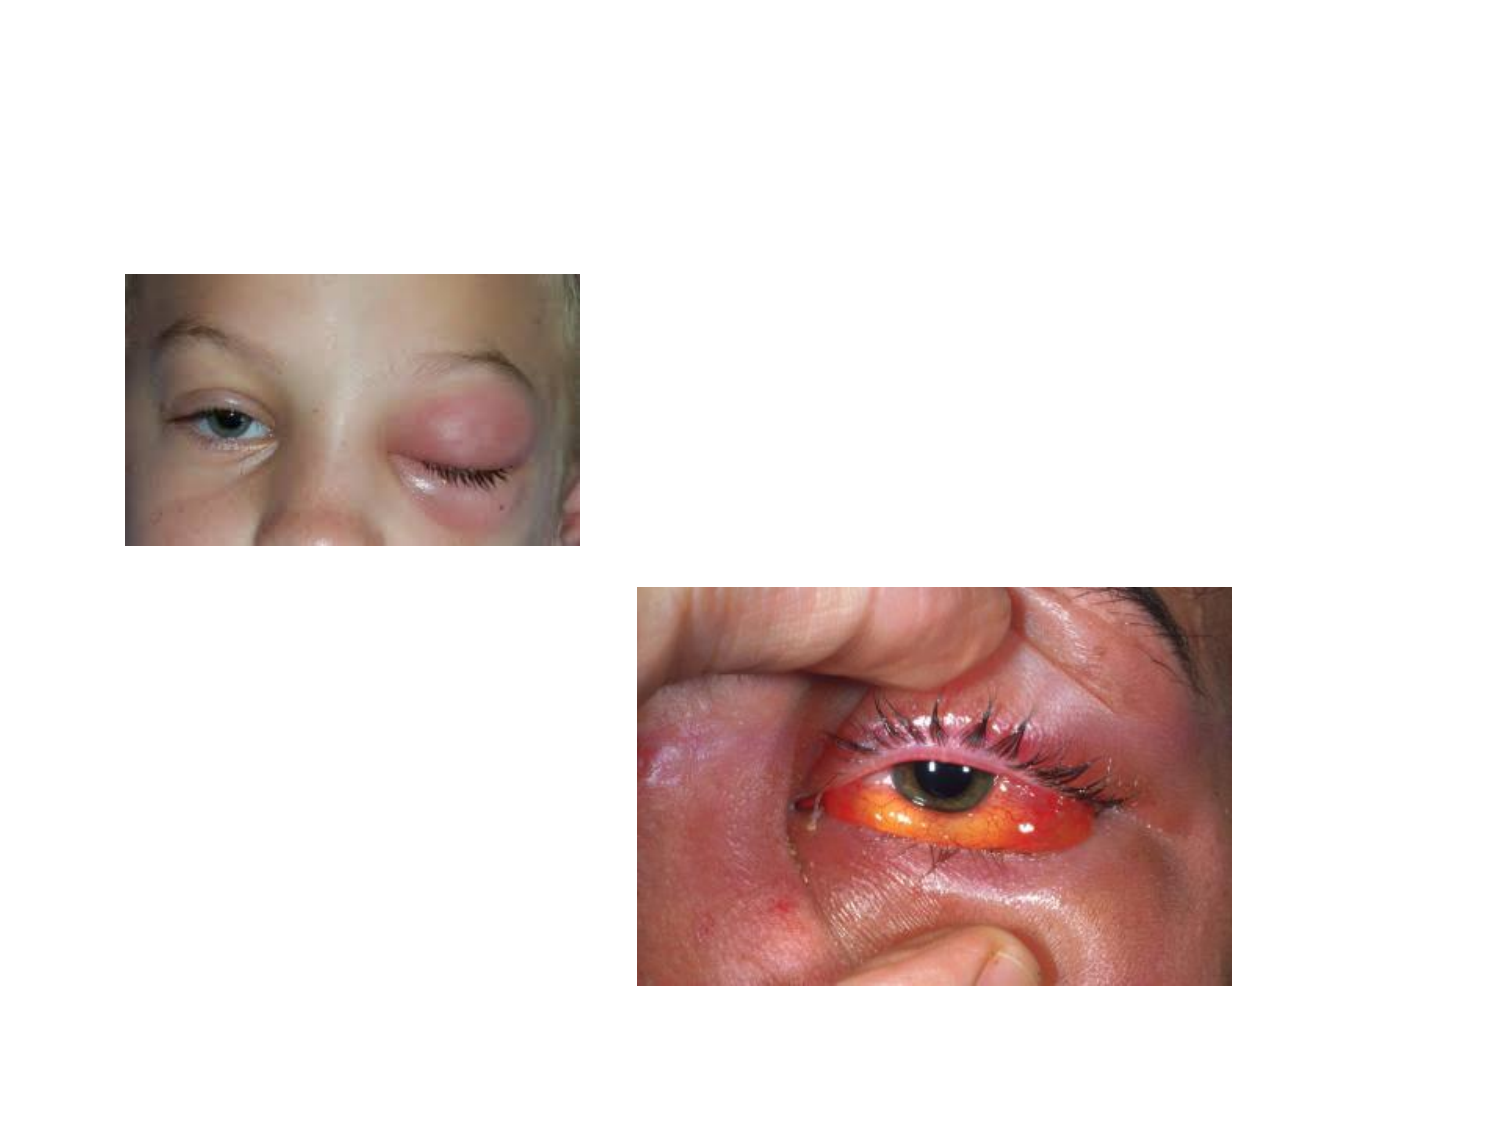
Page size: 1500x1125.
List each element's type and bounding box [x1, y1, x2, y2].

picture [124, 274, 580, 546]
list [637, 587, 1232, 987]
